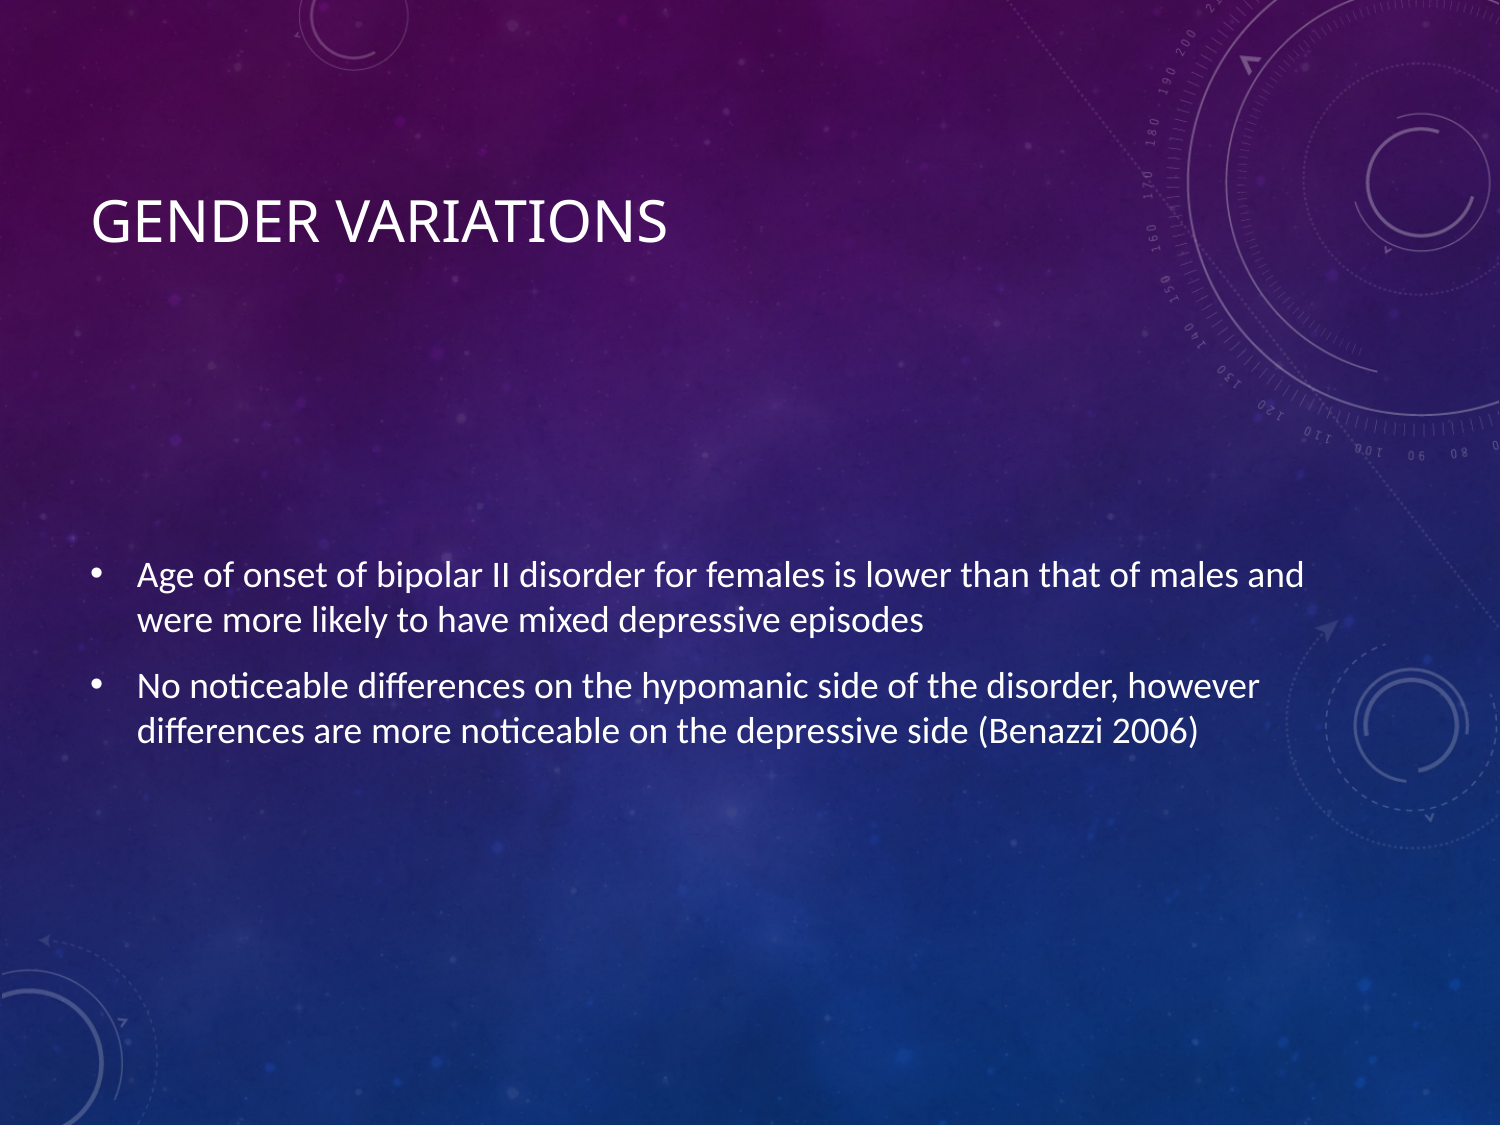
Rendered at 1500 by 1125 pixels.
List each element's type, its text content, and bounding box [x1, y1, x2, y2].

picture [0, 0, 1500, 1125]
list Age of onset of bipolar II disorder for females is lower than that of males and were more likely to have mixed depressive episodes No noticeable differences on the hypomanic side of the disorder, however differences are more noticeable on the depressive side (Benazzi 2006) [75, 351, 1350, 950]
title Gender Variations [75, 99, 1350, 339]
